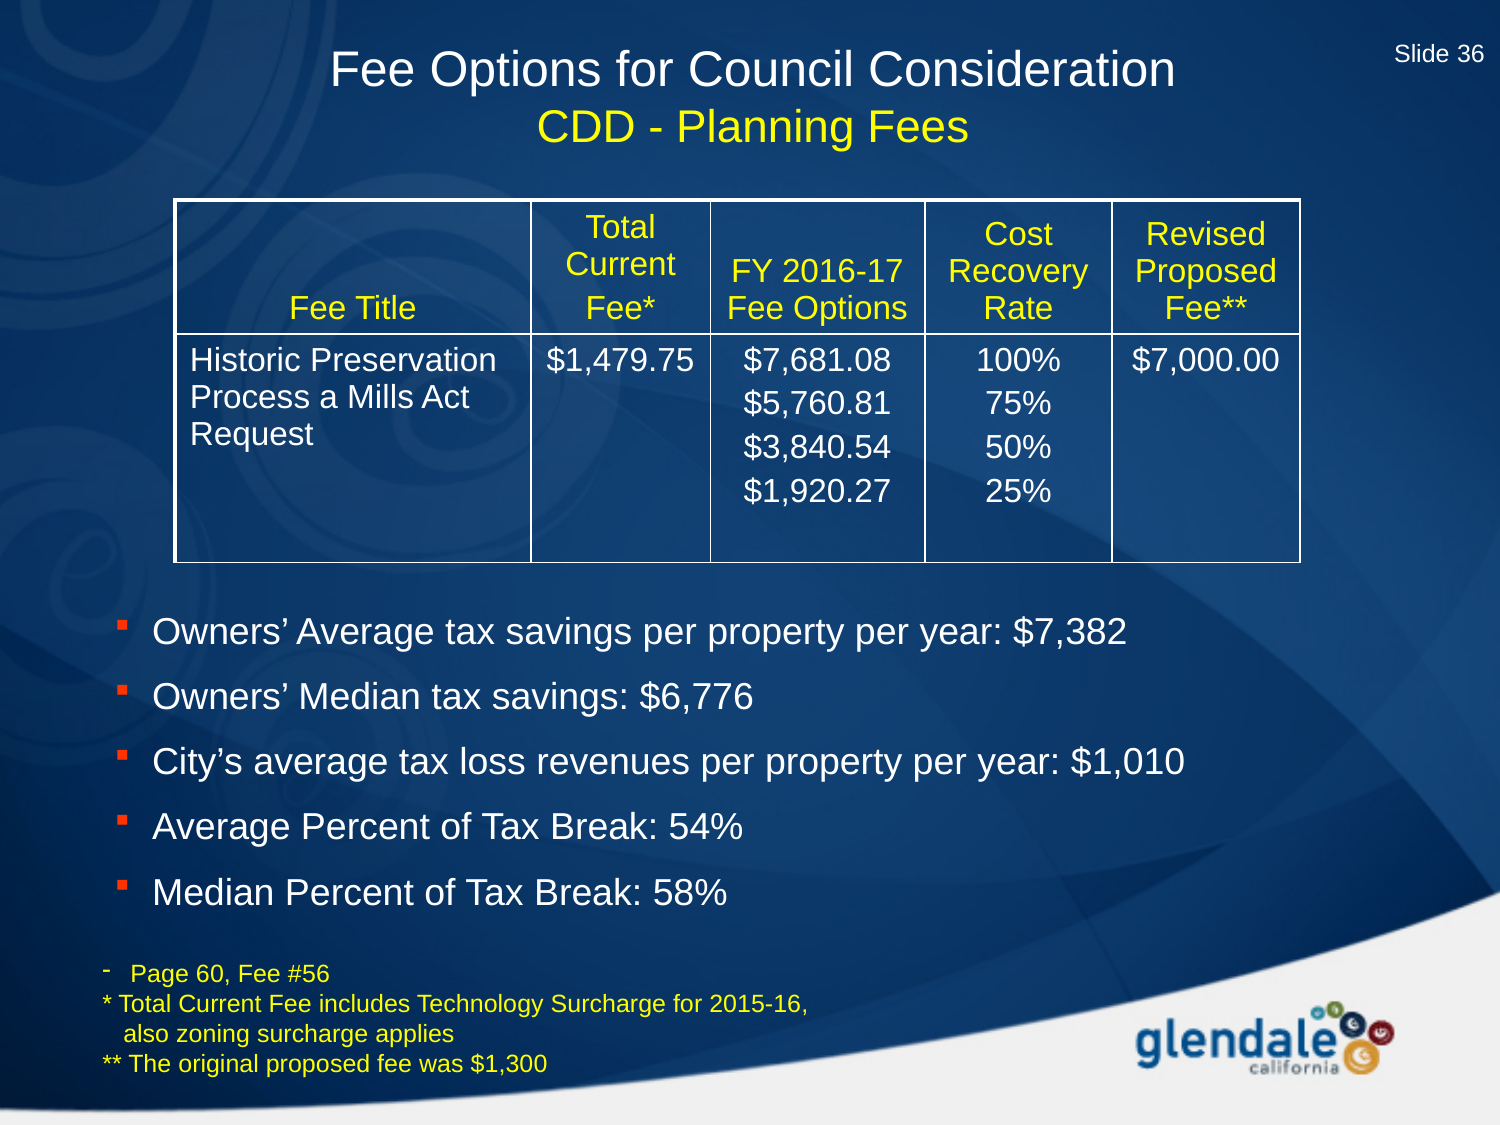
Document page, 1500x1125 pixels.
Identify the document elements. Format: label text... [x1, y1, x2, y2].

table_header Fee Title [177, 202, 530, 333]
table_cell $1,479.75 [532, 335, 710, 562]
table_header Cost Recovery Rate [926, 202, 1111, 333]
table_cell $7,000.00 [1113, 335, 1299, 562]
table_header FY 2016-17 Fee Options [711, 202, 924, 333]
text_box Fee Options for Council Consideration CDD - Planning Fees [78, 12, 1429, 175]
table_cell $7,681.08 $5,760.81 $3,840.54 $1,920.27 [711, 335, 924, 562]
slide_number Slide 36 [1149, 0, 1500, 75]
text_box Page 60, Fee #56 * Total Current Fee includes Technology Surcharge for 2015-16, also zoning surcharge applies ** The original proposed fee was $1,300 [87, 949, 1225, 1085]
table_cell 100% 75% 50% 25% [926, 335, 1111, 562]
table_cell Historic Preservation Process a Mills Act Request [177, 335, 530, 562]
picture [0, 0, 1500, 1125]
table_header Revised Proposed Fee** [1113, 202, 1299, 333]
table_header Total Current Fee* [532, 202, 710, 333]
text_box Owners’ Average tax savings per property per year: $7,382 Owners’ Median tax savings: $6,776 City’s average tax loss revenues per property per year: $1,010 Average Percent of Tax Break: 54% Median Percent of Tax Break: 58% [99, 599, 1463, 988]
